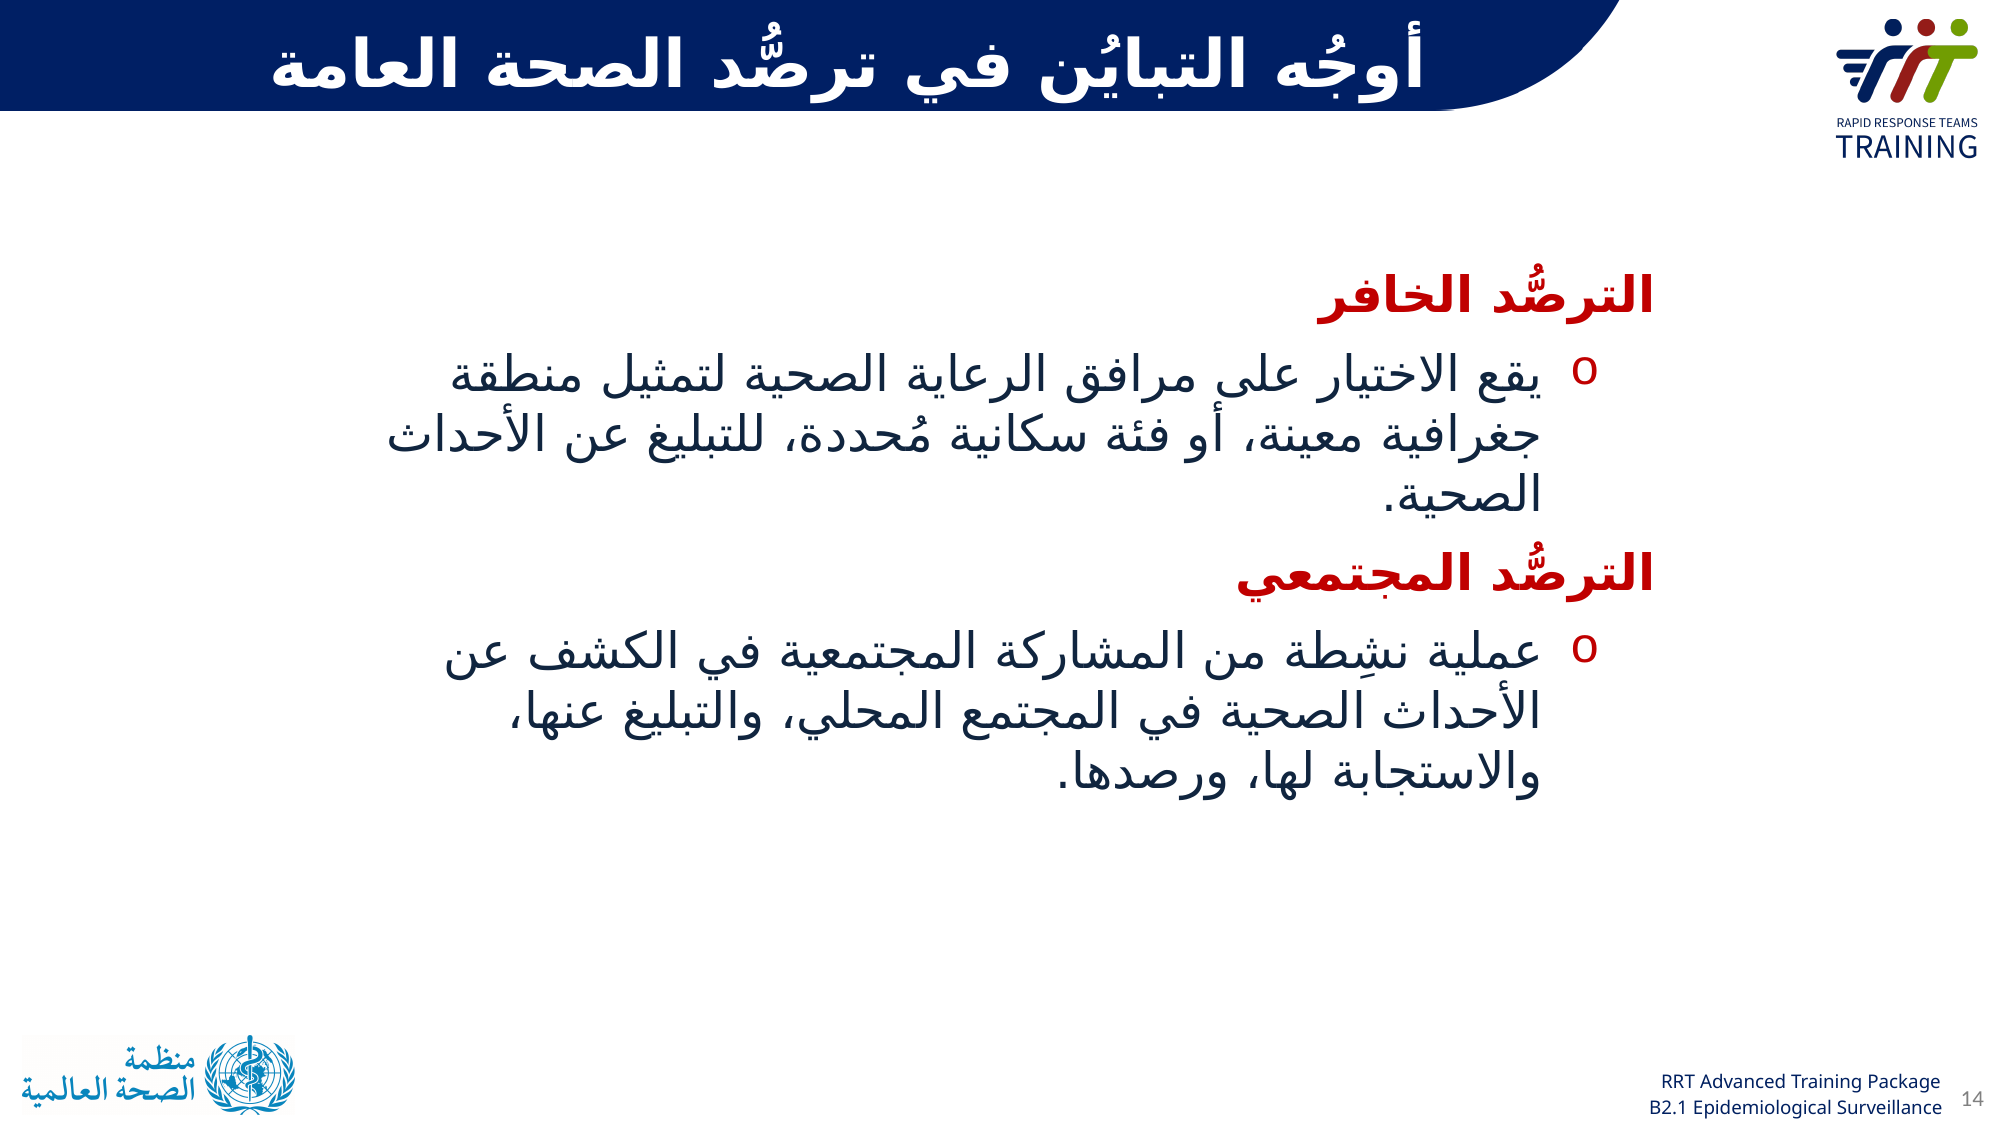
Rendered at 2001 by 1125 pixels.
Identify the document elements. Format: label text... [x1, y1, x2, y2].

picture [252, 1050, 258, 1059]
title أوجُه التبايُن في ترصُّد الصحة العامة [21, 12, 1435, 120]
picture [22, 1035, 295, 1115]
picture [0, 0, 1646, 111]
text_box الترصُّد الخافر يقع الاختيار على مرافق الرعاية الصحية لتمثيل منطقة جغرافية معينة، أو فئة سكانية مُحددة، للتبليغ عن الأحداث الصحية. الترصُّد المجتمعي عملية نشِطة من المشاركة المجتمعية في الكشف عن الأحداث الصحية في المجتمع المحلي، والتبليغ عنها، والاستجابة لها، ورصدها. [338, 255, 1664, 807]
picture [1835, 19, 1978, 167]
